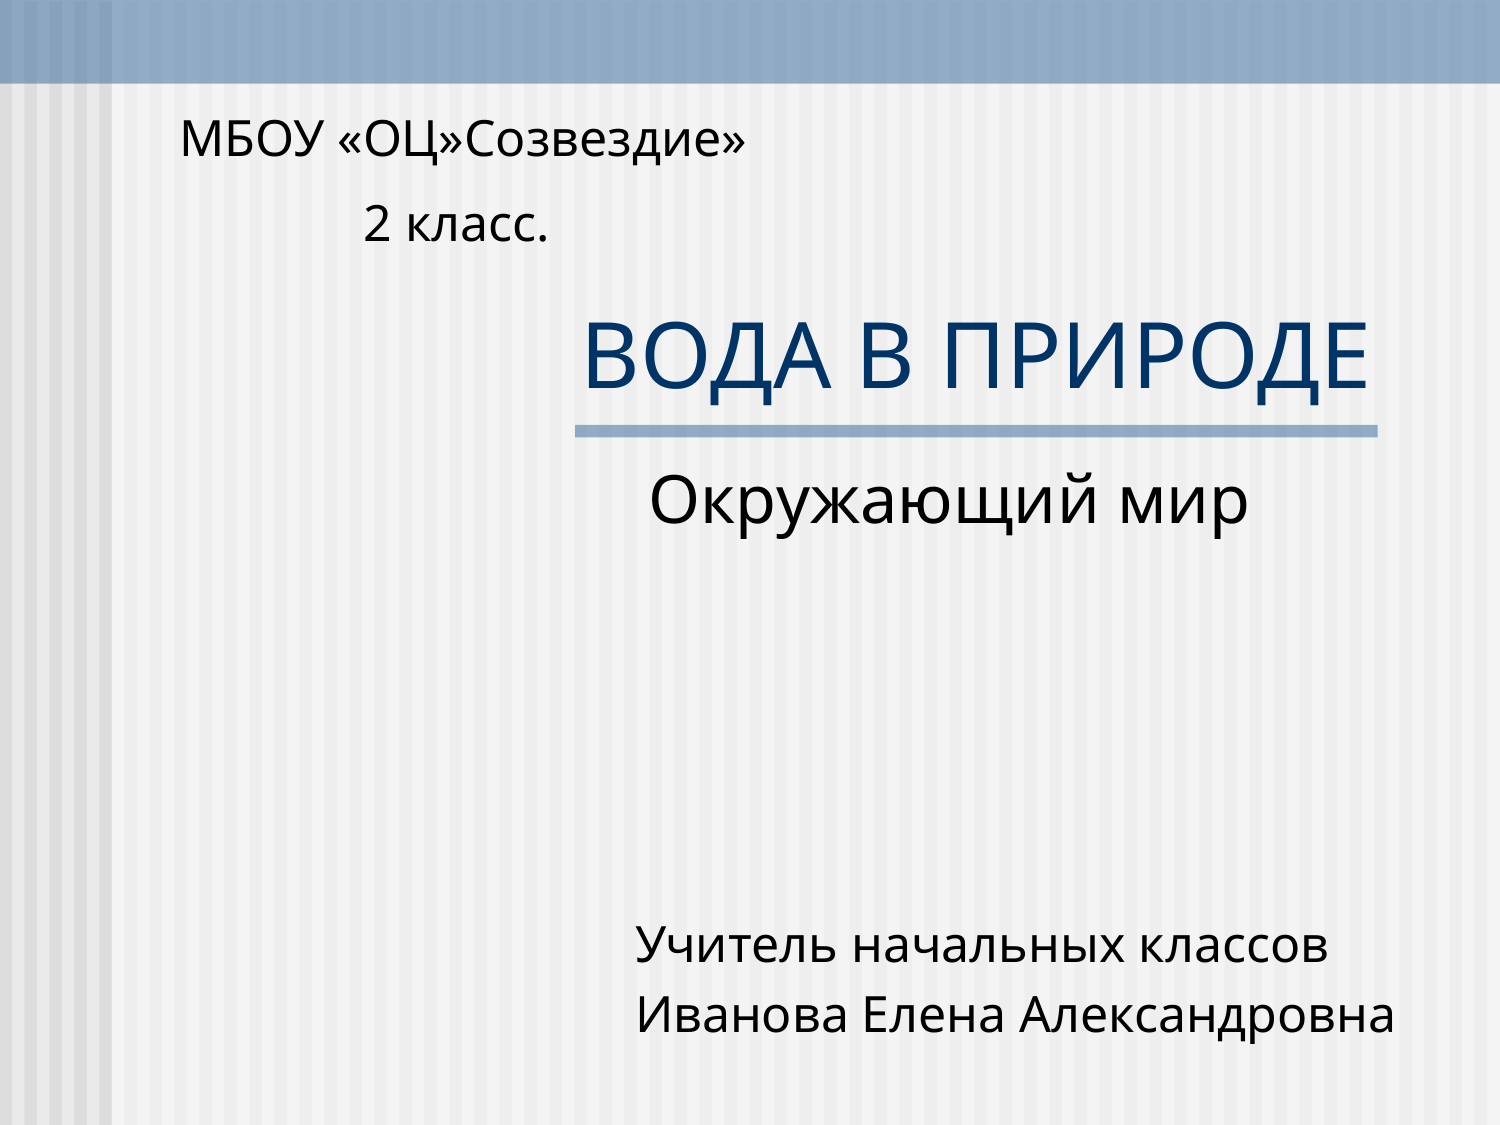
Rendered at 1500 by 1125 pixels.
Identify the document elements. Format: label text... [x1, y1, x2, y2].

text_box МБОУ «ОЦ»Созвездие» 2 класс. [88, 98, 839, 259]
text_box Окружающий мир [512, 449, 1388, 545]
title ВОДА В ПРИРОДЕ [127, 289, 1388, 416]
subtitle Учитель начальных классов Иванова Елена Александровна [619, 904, 1500, 1125]
